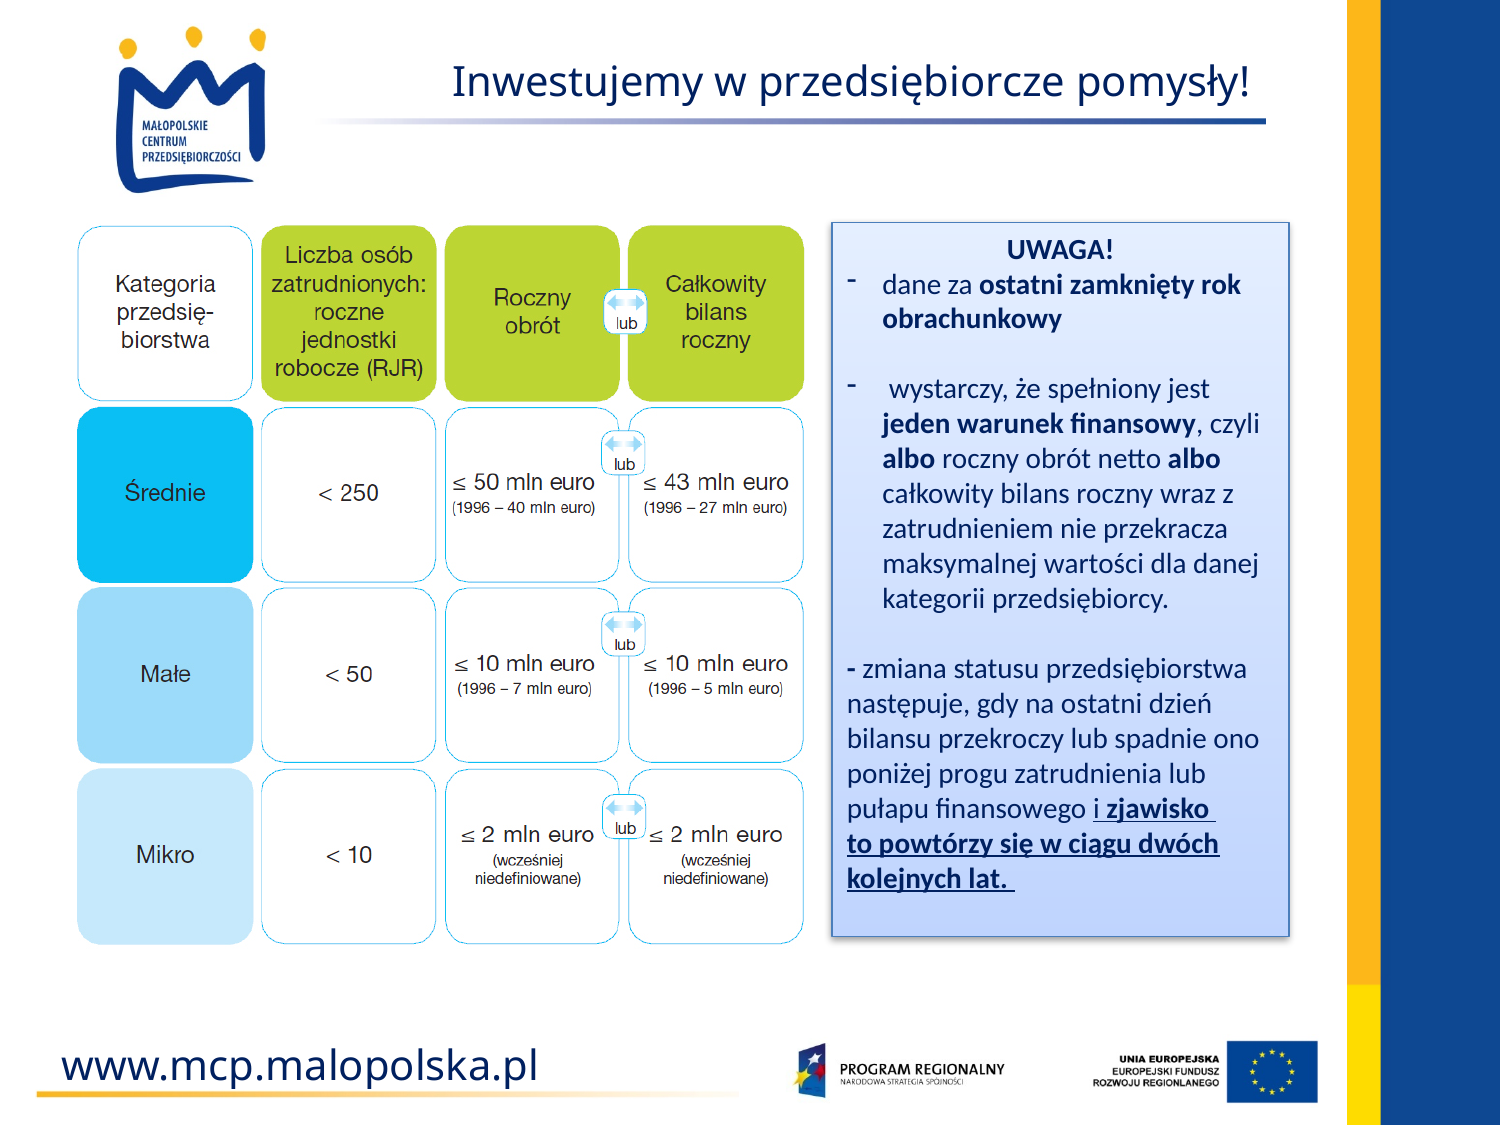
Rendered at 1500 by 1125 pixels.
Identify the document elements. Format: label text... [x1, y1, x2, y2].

picture [70, 222, 809, 950]
picture [105, 23, 1266, 197]
text_box www.mcp.malopolska.pl [46, 1031, 758, 1097]
text_box Inwestujemy w przedsiębiorcze pomysły! [304, 46, 1266, 105]
picture [1347, 0, 1500, 1125]
text_box UWAGA! dane za ostatni zamknięty rok obrachunkowy wystarczy, że spełniony jest jeden warunek finansowy, czyli albo roczny obrót netto albo całkowity bilans roczny wraz z zatrudnieniem nie przekracza maksymalnej wartości dla danej kategorii przedsiębiorcy. - zmiana statusu przedsiębiorstwa następuje, gdy na ostatni dzień bilansu przekroczy lub spadnie ono poniżej progu zatrudnienia lub pułapu finansowego i zjawisko to powtórzy się w ciągu dwóch kolejnych lat. [831, 222, 1290, 937]
picture [763, 1015, 1032, 1125]
picture [1077, 1034, 1325, 1108]
picture [34, 1089, 739, 1099]
